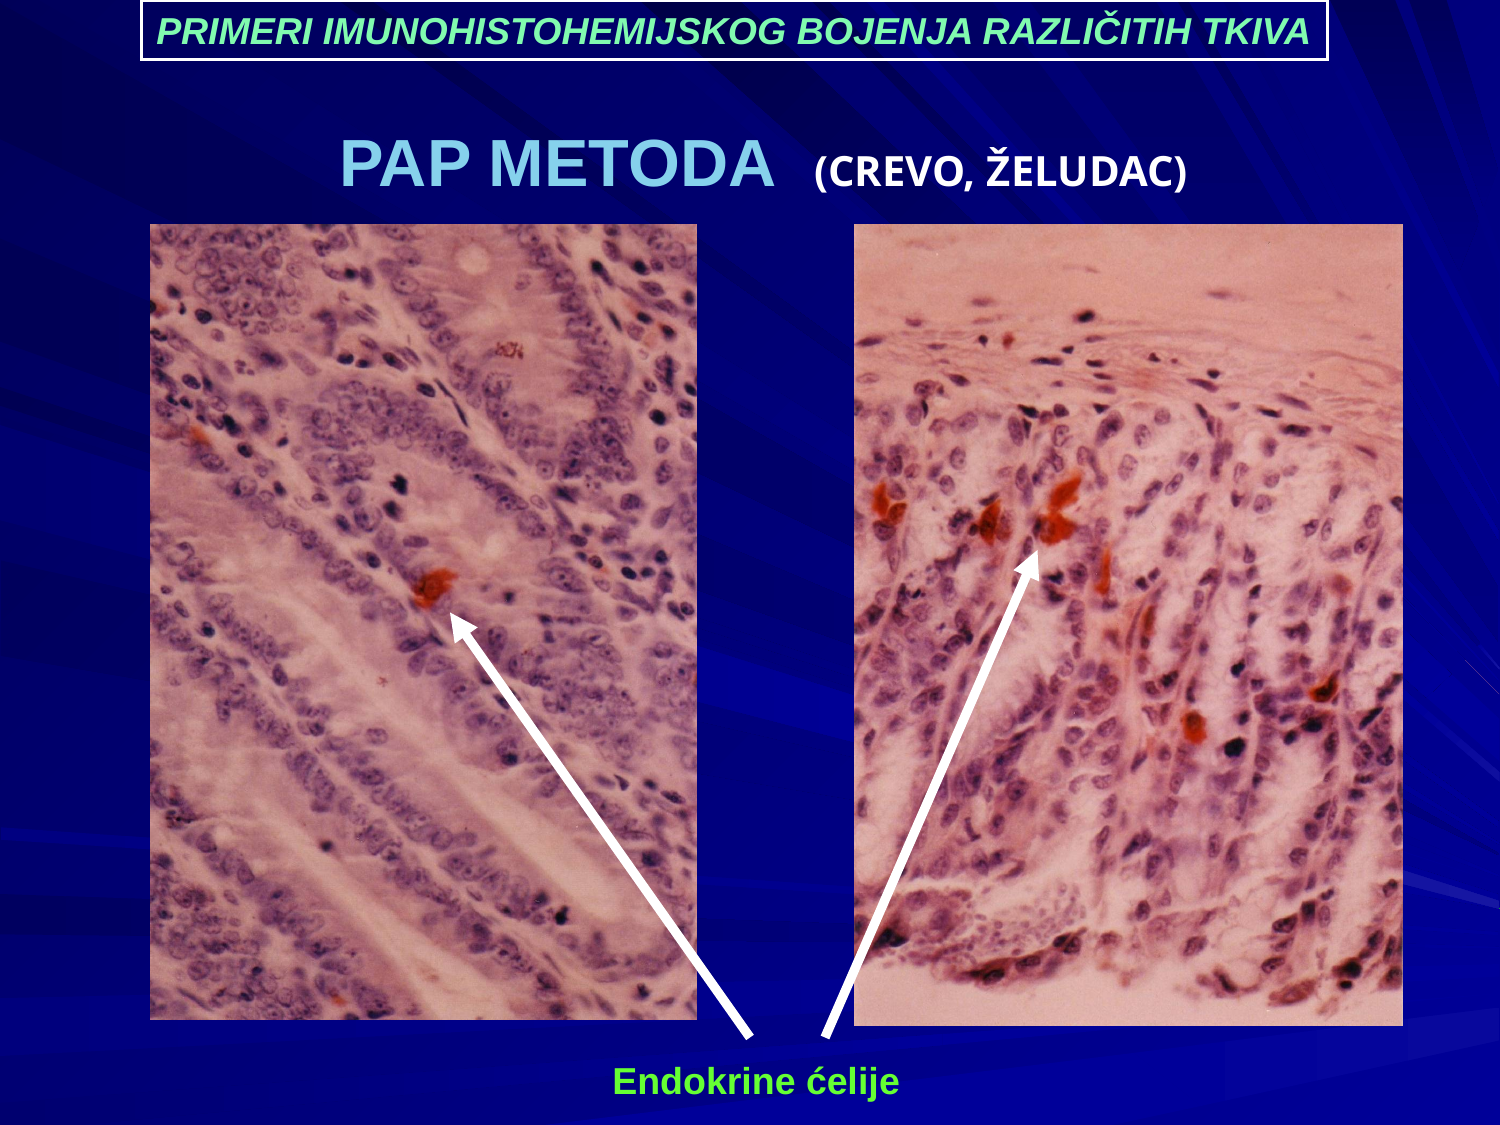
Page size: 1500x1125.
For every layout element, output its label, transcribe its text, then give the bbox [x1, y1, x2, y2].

text_box PAP METODA (CREVO, ŽELUDAC) [324, 112, 1300, 208]
picture [149, 224, 697, 1020]
text_box PRIMERI IMUNOHISTOHEMIJSKOG BOJENJA RAZLIČITIH TKIVA [141, 0, 1328, 60]
text_box Endokrine ćelije [549, 1049, 963, 1110]
picture [853, 224, 1403, 1026]
